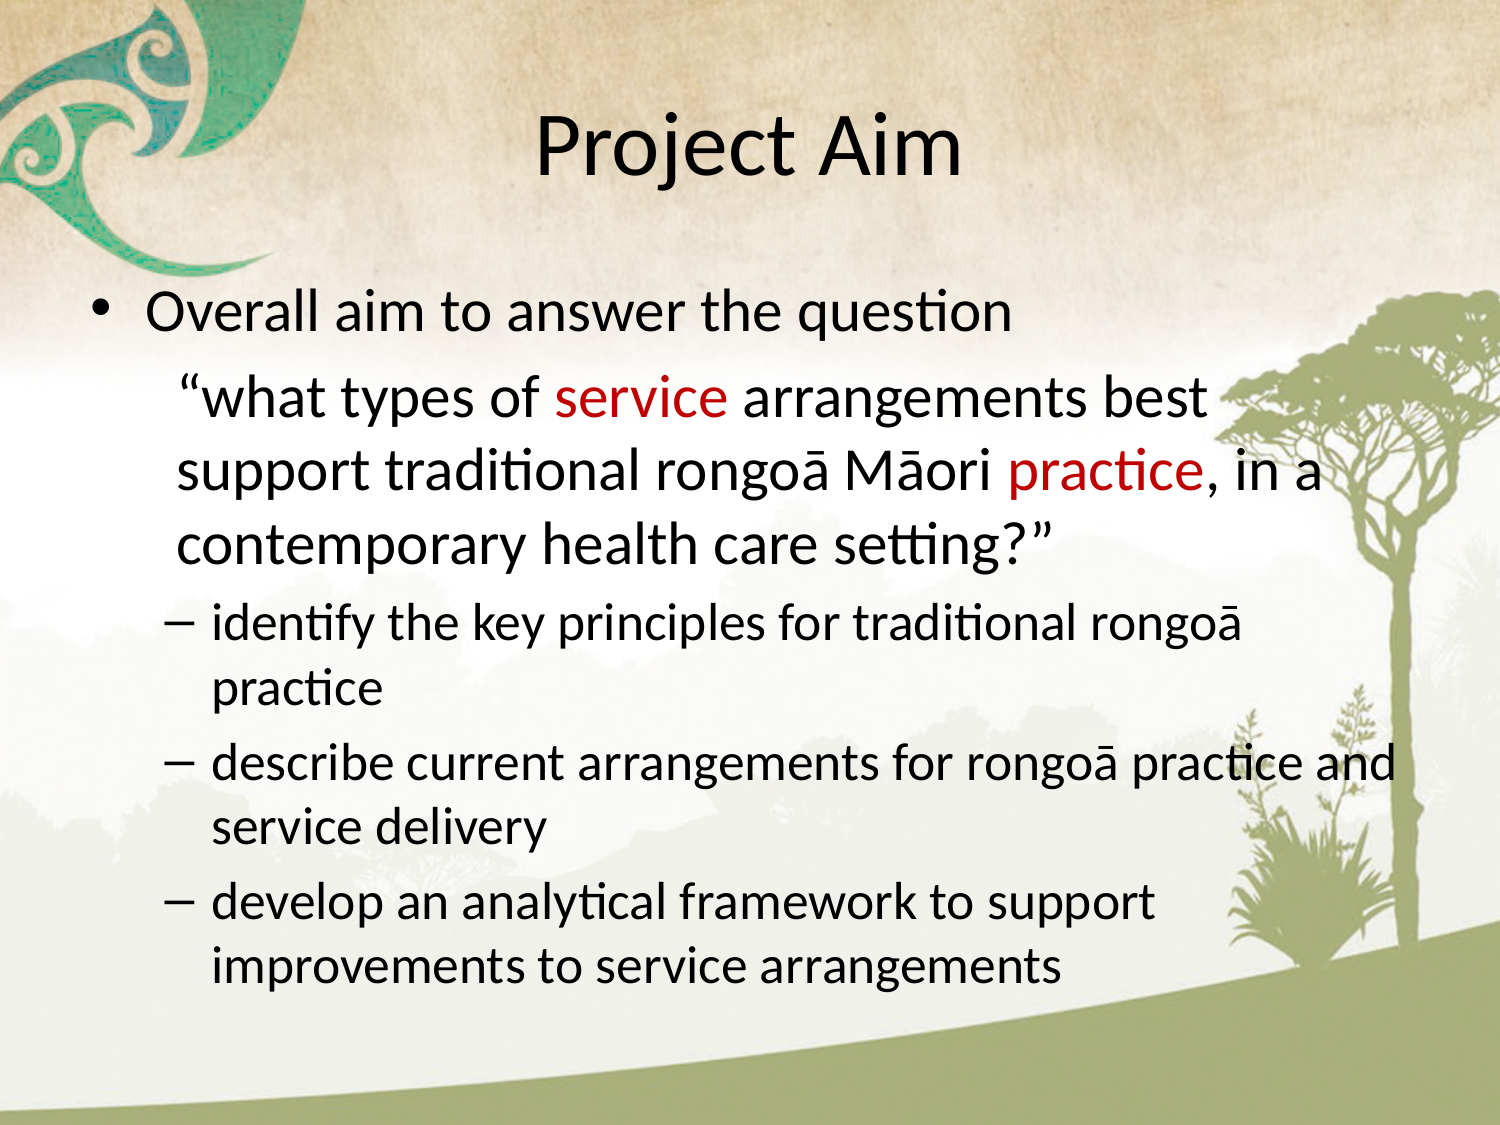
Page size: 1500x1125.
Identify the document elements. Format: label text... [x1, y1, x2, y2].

picture [0, 0, 1500, 1125]
title Project Aim [75, 45, 1425, 233]
list Overall aim to answer the question “what types of service arrangements best support traditional rongoā Māori practice, in a contemporary health care setting?” identify the key principles for traditional rongoā practice describe current arrangements for rongoā practice and service delivery develop an analytical framework to support improvements to service arrangements [75, 262, 1425, 1005]
